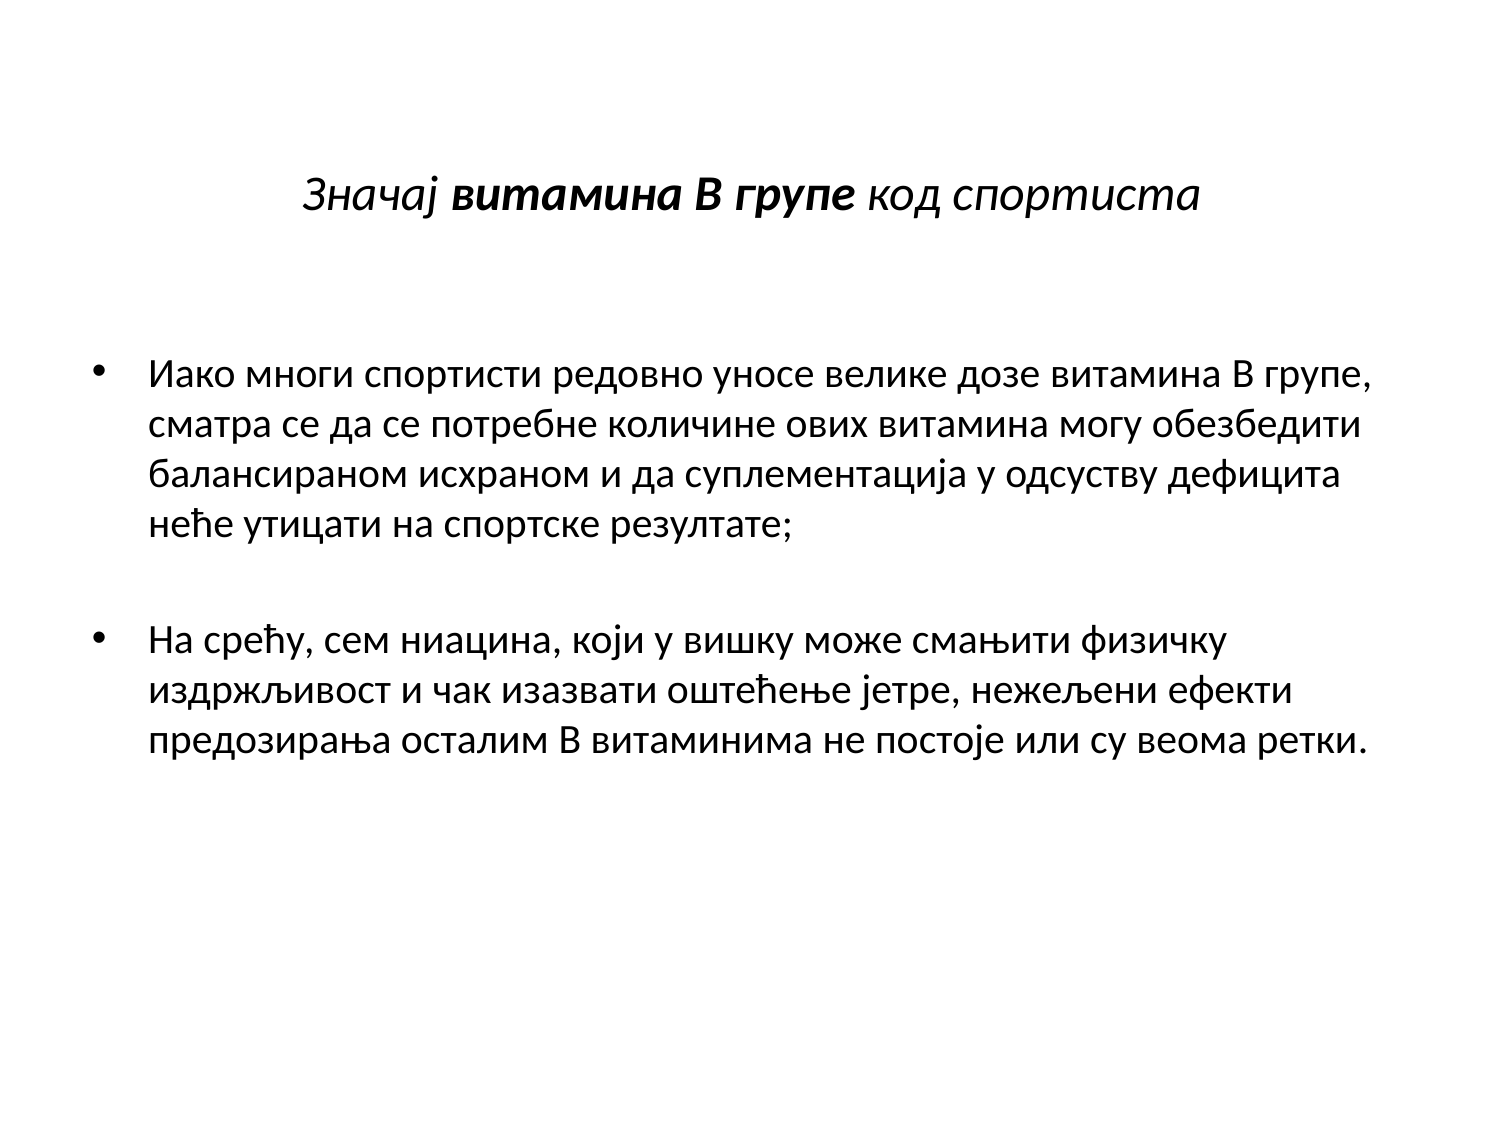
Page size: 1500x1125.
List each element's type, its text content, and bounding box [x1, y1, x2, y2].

list Иако многи спортисти редовно уносе велике дозе витамина B групе, сматра се да се потребне количине ових витамина могу обезбедити балансираном исхраном и да суплементација у одсуству дефицита неће утицати на спортске резултате; На срећу, сем ниацина, који у вишку може смањити физичку издржљивост и чак изазвати оштећење јетре, нежељени ефекти предозирања осталим B витаминима не постоје или су веома ретки. [76, 338, 1427, 1034]
title Значај витамина B групе код спортиста [76, 160, 1427, 220]
